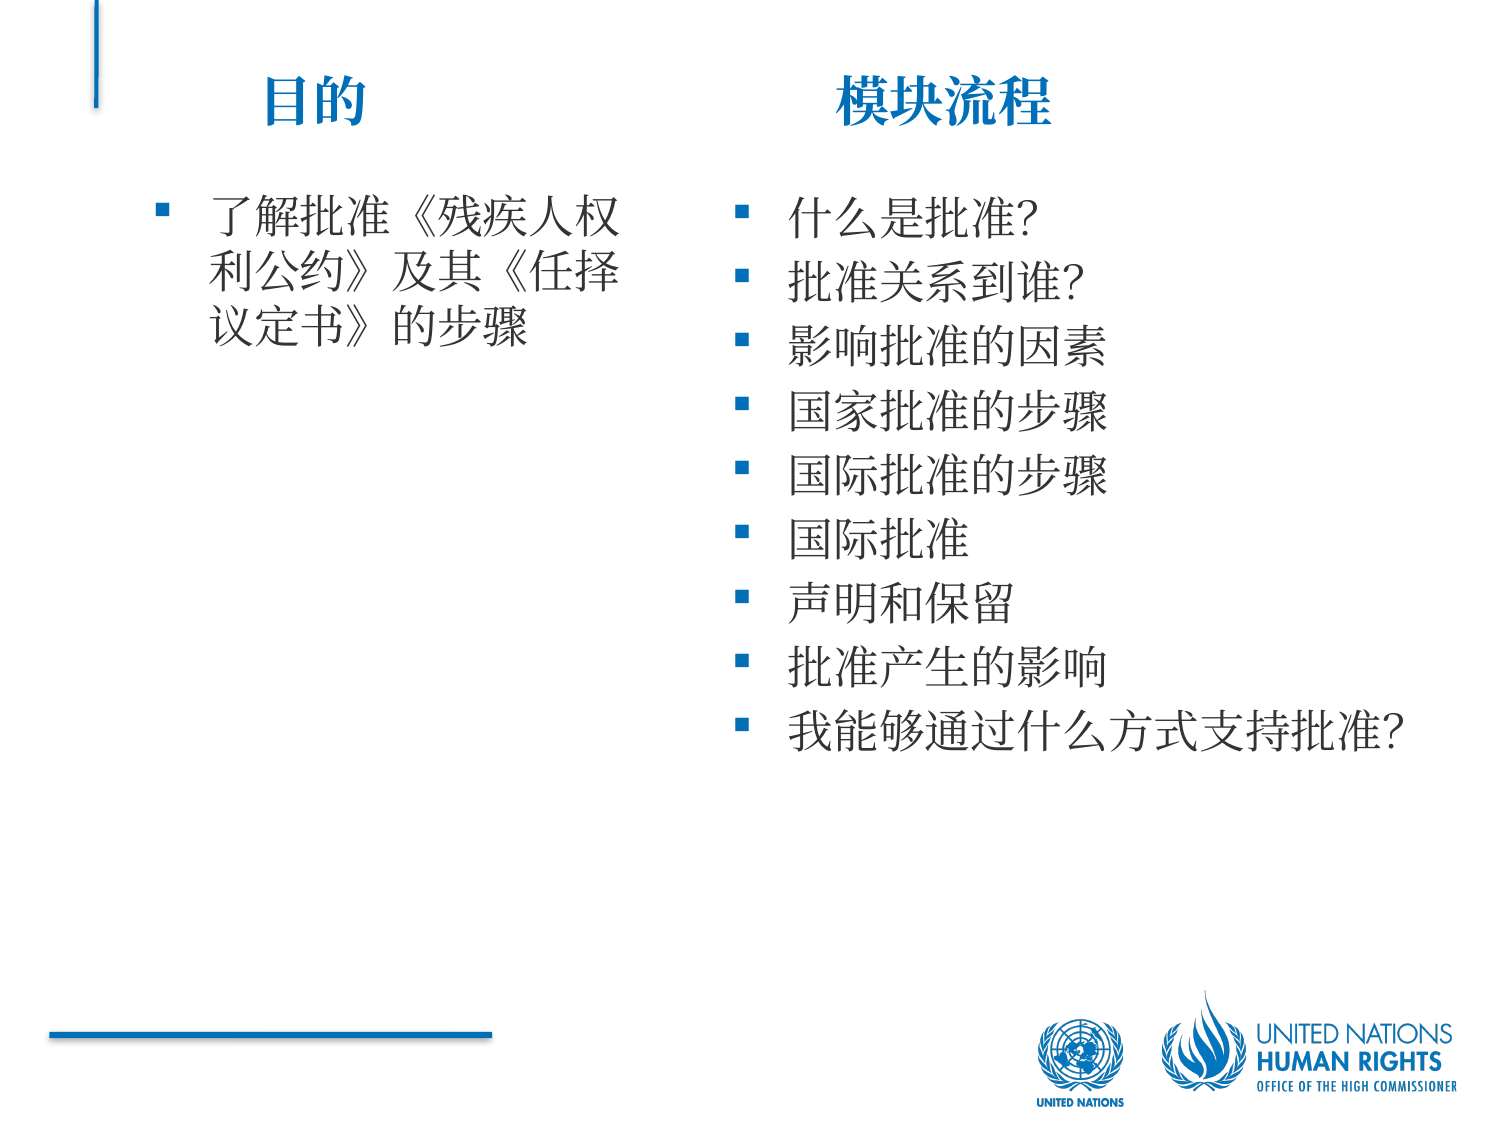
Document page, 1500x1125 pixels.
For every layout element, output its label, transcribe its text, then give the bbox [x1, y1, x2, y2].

text_box 了解批准《残疾人权利公约》及其《任择议定书》的步骤 [137, 180, 675, 501]
text_box 模块流程 [820, 60, 1068, 140]
picture [1037, 990, 1457, 1107]
text_box 目的 [244, 60, 383, 140]
text_box 什么是批准？ 批准关系到谁？ 影响批准的因素 国家批准的步骤 国际批准的步骤 国际批准 声明和保留 批准产生的影响 我能够通过什么方式支持批准？ [716, 182, 1461, 906]
